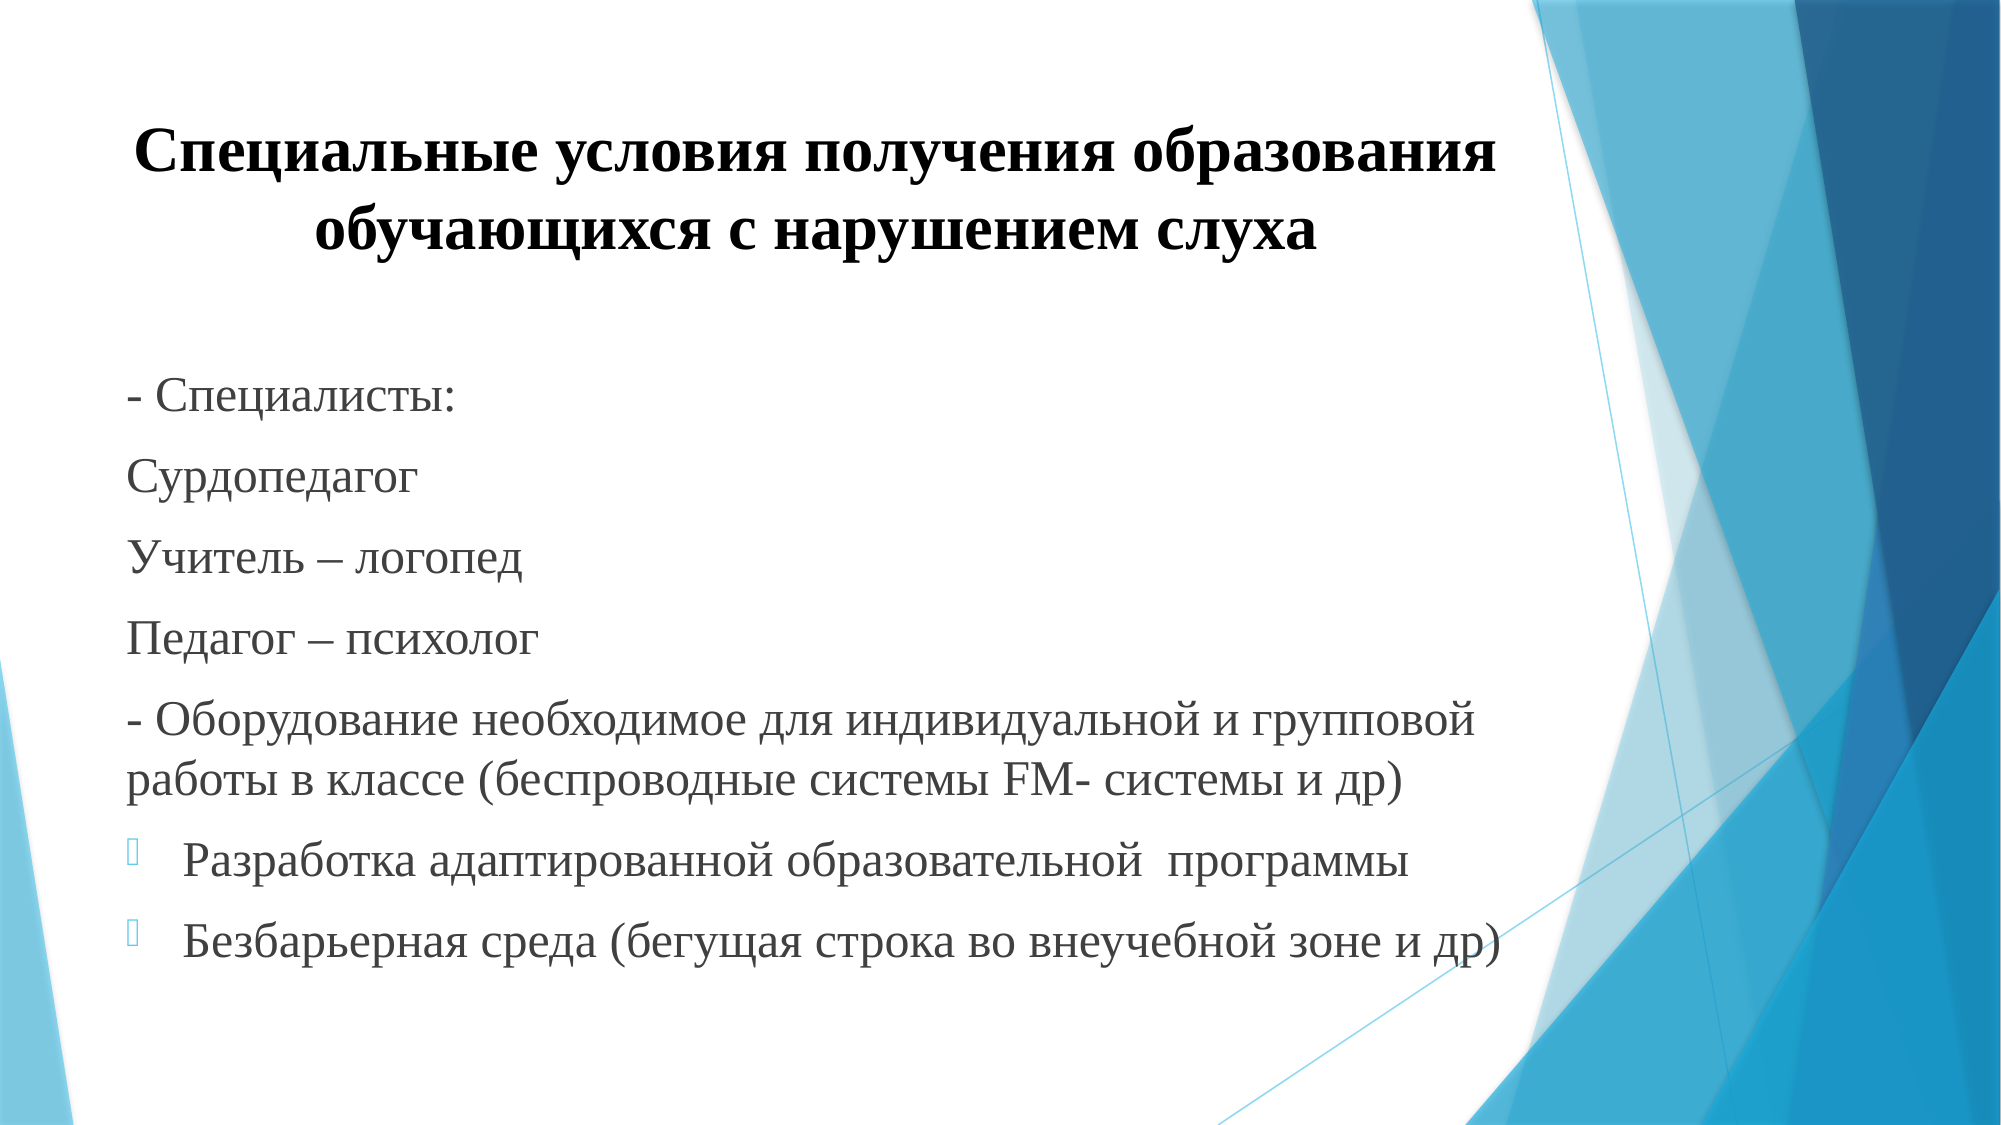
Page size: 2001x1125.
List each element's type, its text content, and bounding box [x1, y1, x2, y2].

title Специальные условия получения образования обучающихся с нарушением слуха [111, 99, 1522, 317]
list - Специалисты: Сурдопедагог Учитель – логопед Педагог – психолог - Оборудование необходимое для индивидуальной и групповой работы в классе (беспроводные системы FM- системы и др) Разработка адаптированной образовательной программы Безбарьерная среда (бегущая строка во внеучебной зоне и др) [111, 354, 1522, 992]
